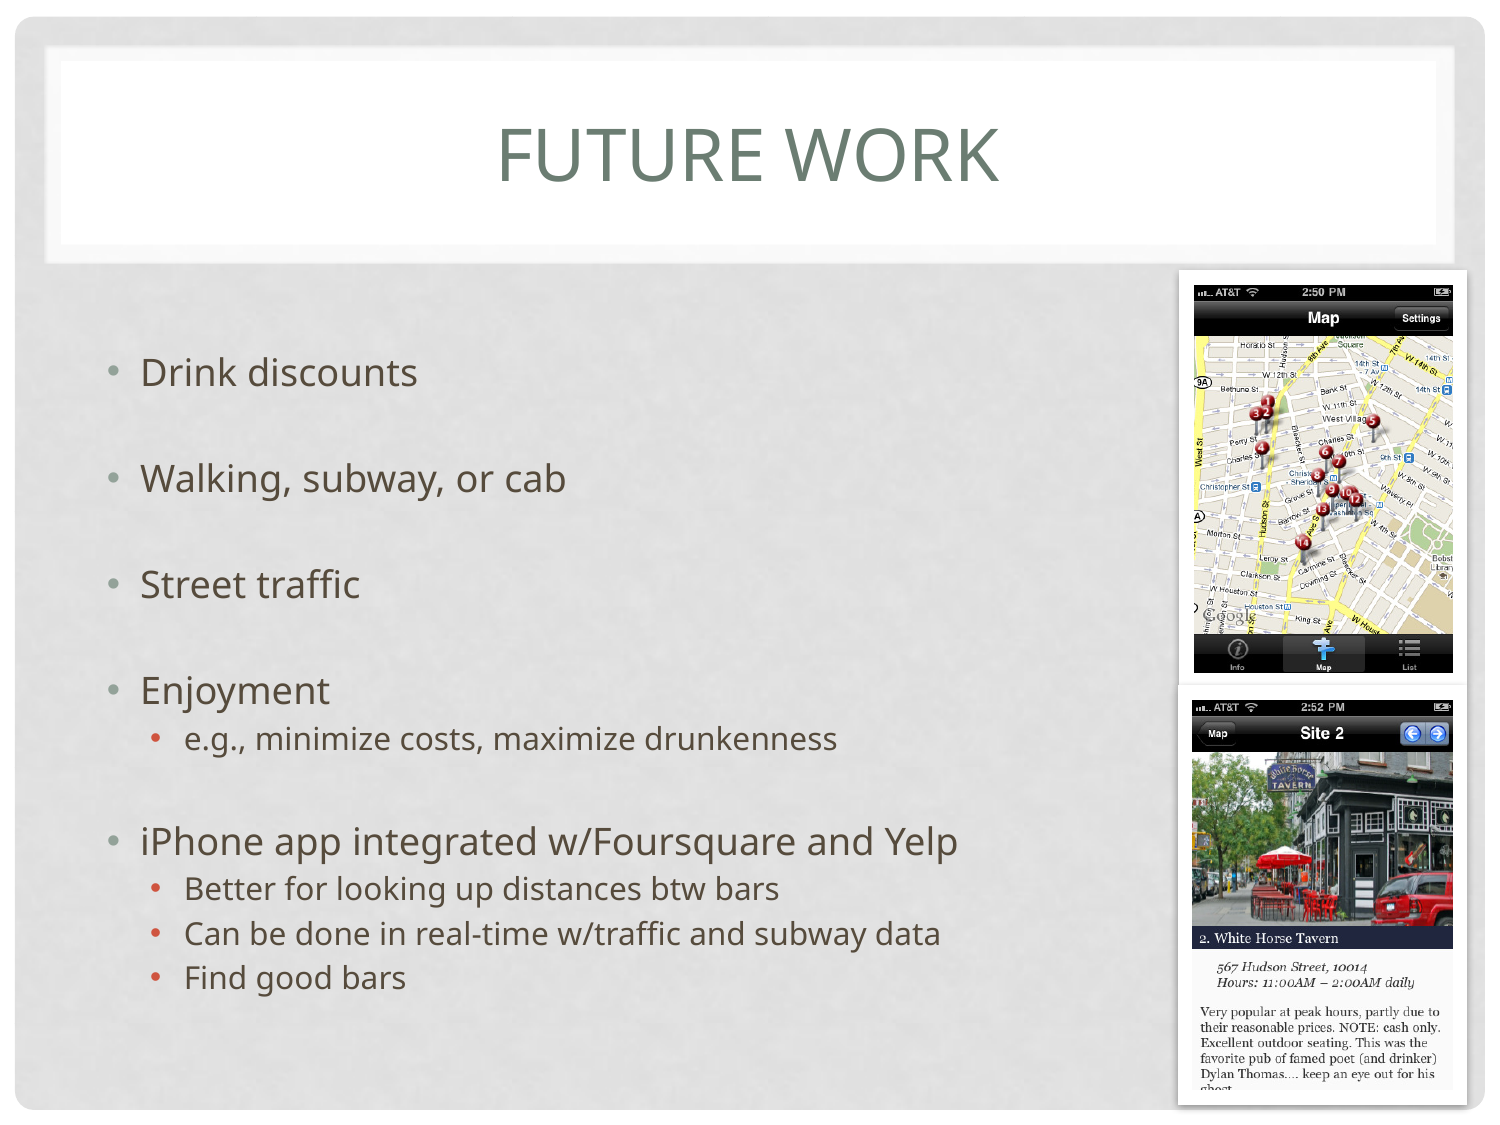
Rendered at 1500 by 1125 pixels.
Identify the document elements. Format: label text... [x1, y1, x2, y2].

list Drink discounts Walking, subway, or cab Street traffic Enjoyment e.g., minimize costs, maximize drunkenness iPhone app integrated w/Foursquare and Yelp Better for looking up distances btw bars Can be done in real-time w/traffic and subway data Find good bars [75, 287, 1174, 1005]
picture [1192, 699, 1454, 1091]
title Future Work [69, 66, 1425, 238]
picture [1193, 284, 1453, 674]
